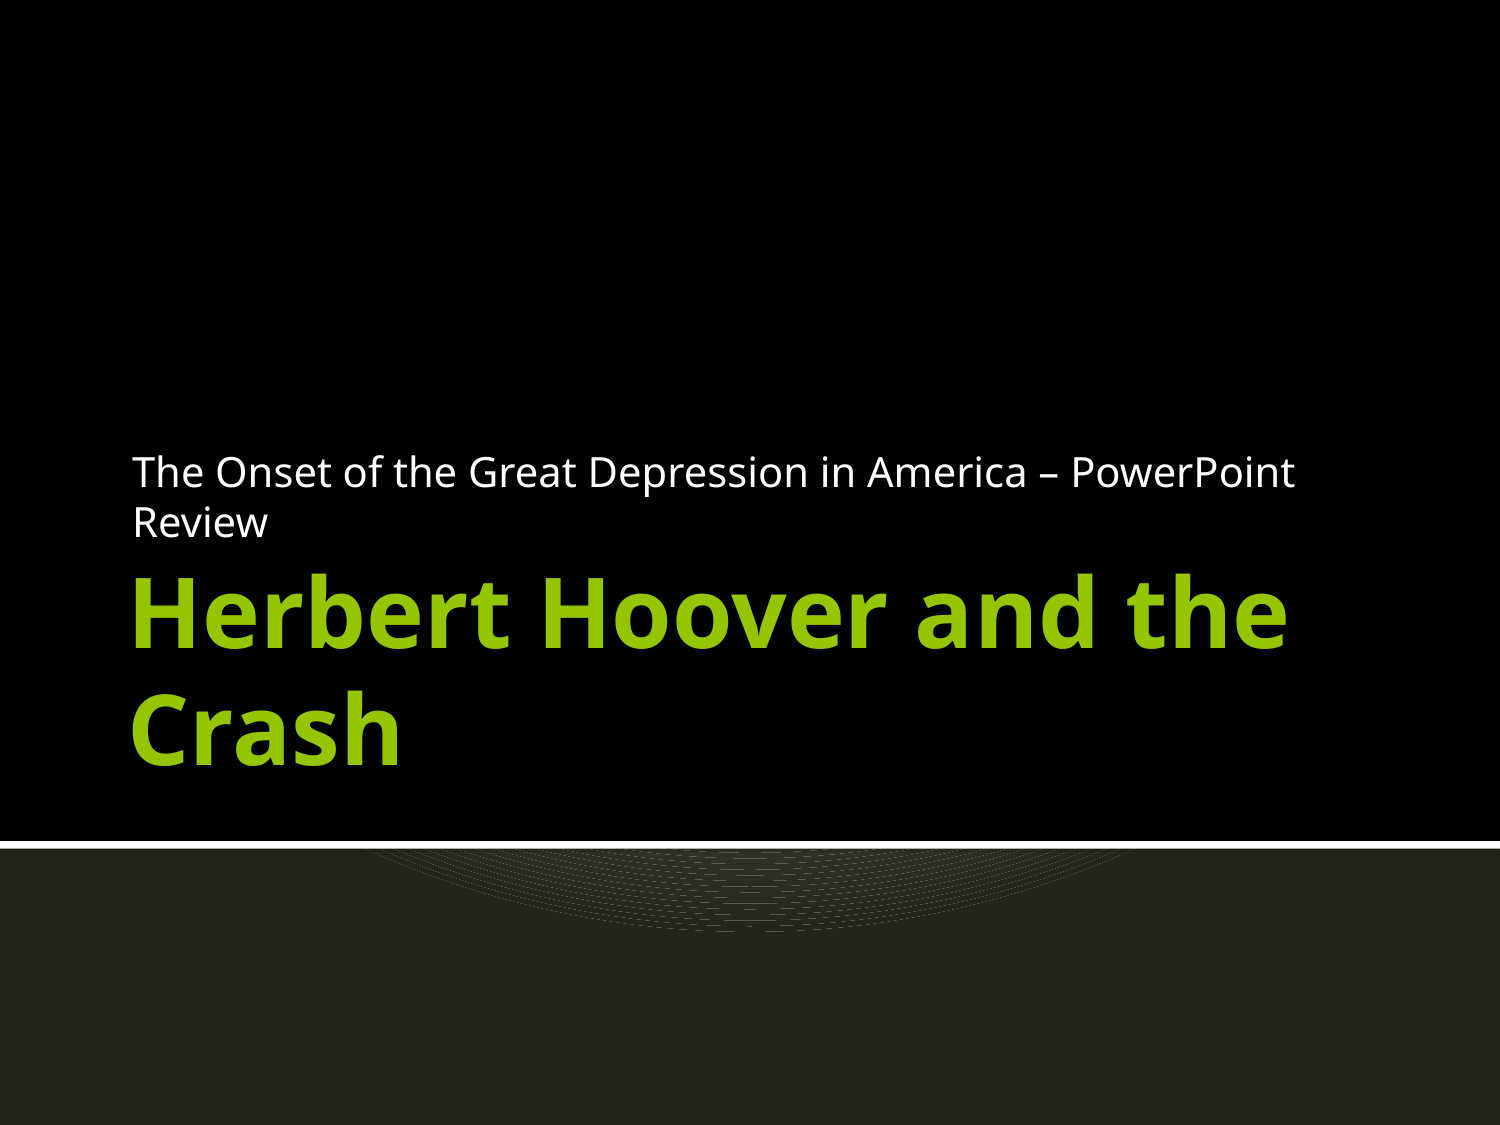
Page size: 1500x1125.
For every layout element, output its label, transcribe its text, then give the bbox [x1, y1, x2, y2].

subtitle The Onset of the Great Depression in America – PowerPoint Review [112, 299, 1438, 546]
title Herbert Hoover and the Crash [112, 550, 1438, 825]
